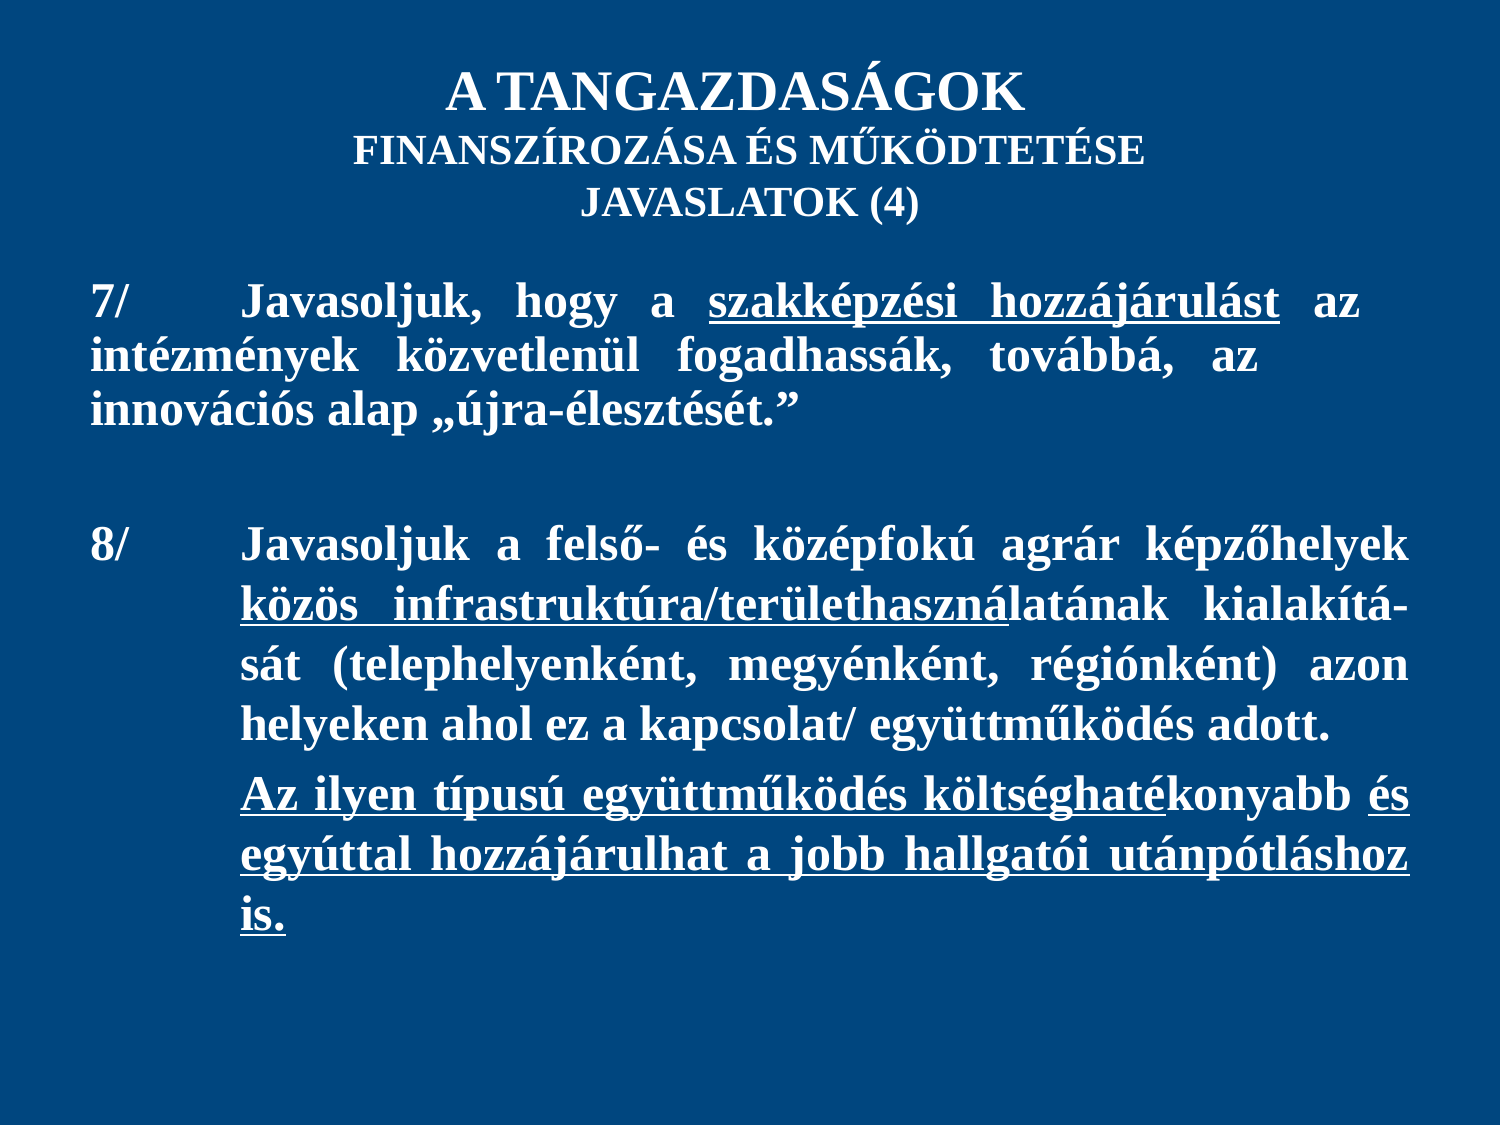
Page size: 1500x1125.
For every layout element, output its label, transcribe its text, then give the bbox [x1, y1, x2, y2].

list 7/ Javasoljuk, hogy a szakképzési hozzájárulást az intézmények közvetlenül fogadhassák, továbbá, az innovációs alap „újra-élesztését.” 8/ Javasoljuk a felső- és középfokú agrár képzőhelyek közös infrastruktúra/területhasználatának kialakítá- sát (telephelyenként, megyénként, régiónként) azon helyeken ahol ez a kapcsolat/ együttműködés adott. Az ilyen típusú együttműködés költséghatékonyabb és egyúttal hozzájárulhat a jobb hallgatói utánpótláshoz is. [75, 267, 1425, 1010]
title A TANGAZDASÁGOK FINANSZÍROZÁSA ÉS MŰKÖDTETÉSE JAVASLATOK (4) [75, 45, 1425, 233]
